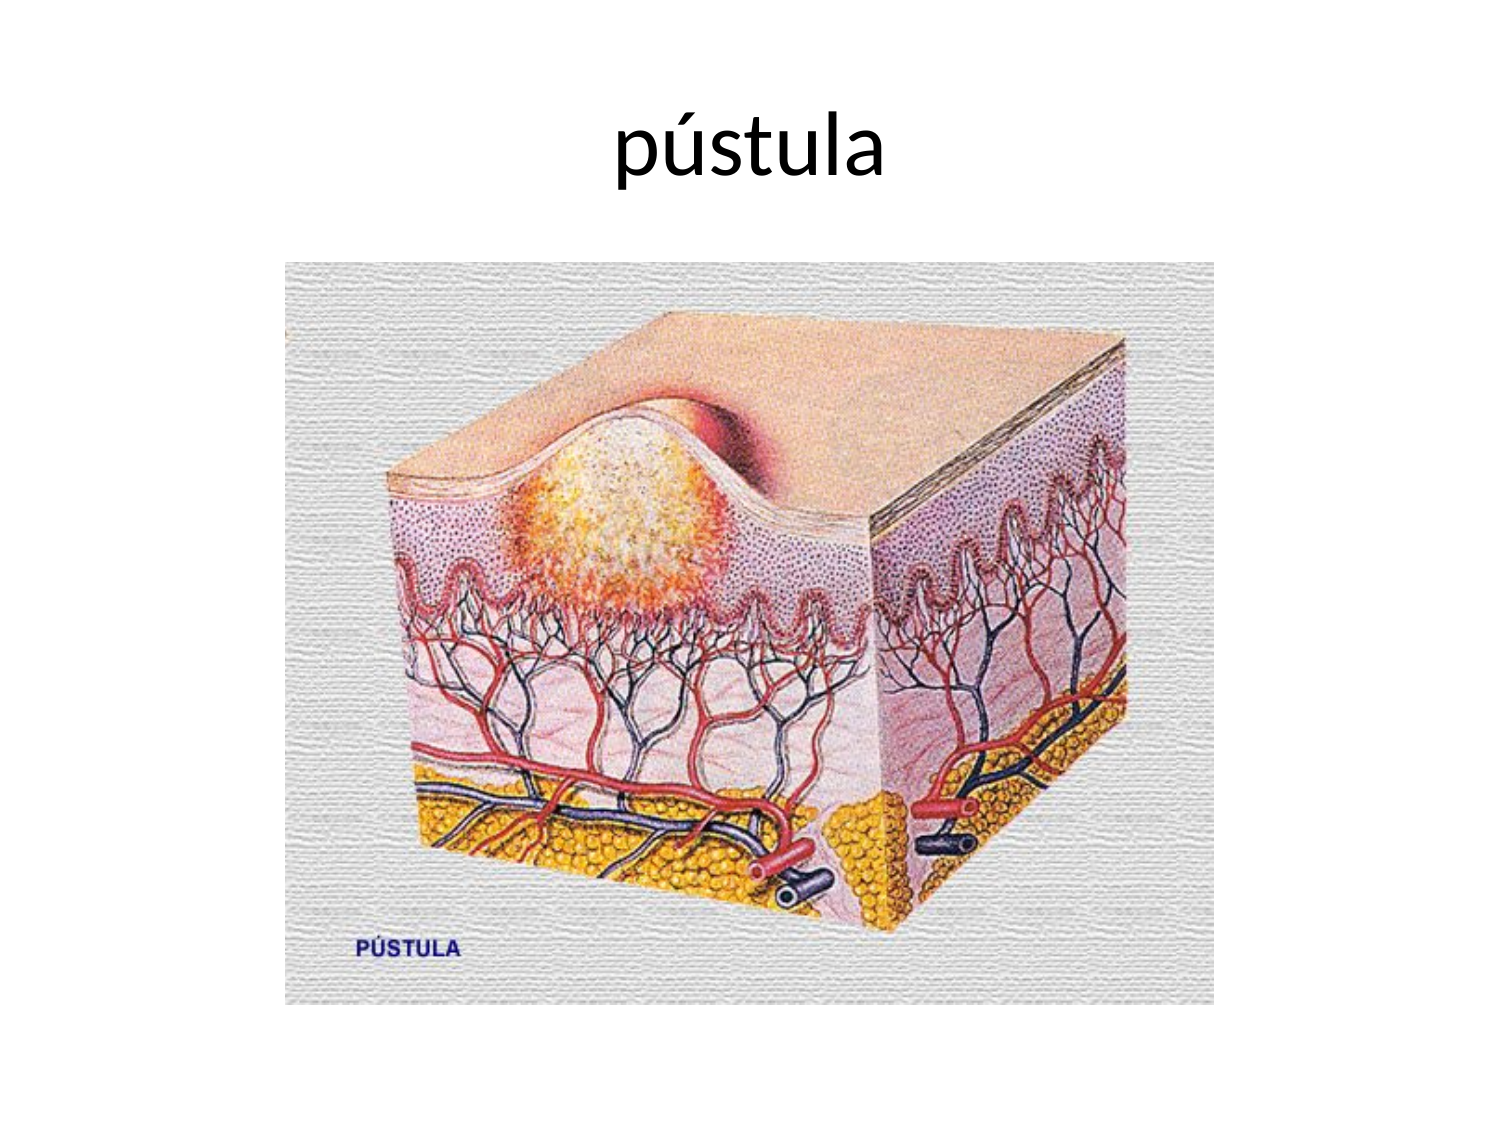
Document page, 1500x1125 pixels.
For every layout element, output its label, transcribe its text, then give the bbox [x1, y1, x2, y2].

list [285, 262, 1215, 1006]
title pústula [75, 45, 1425, 233]
